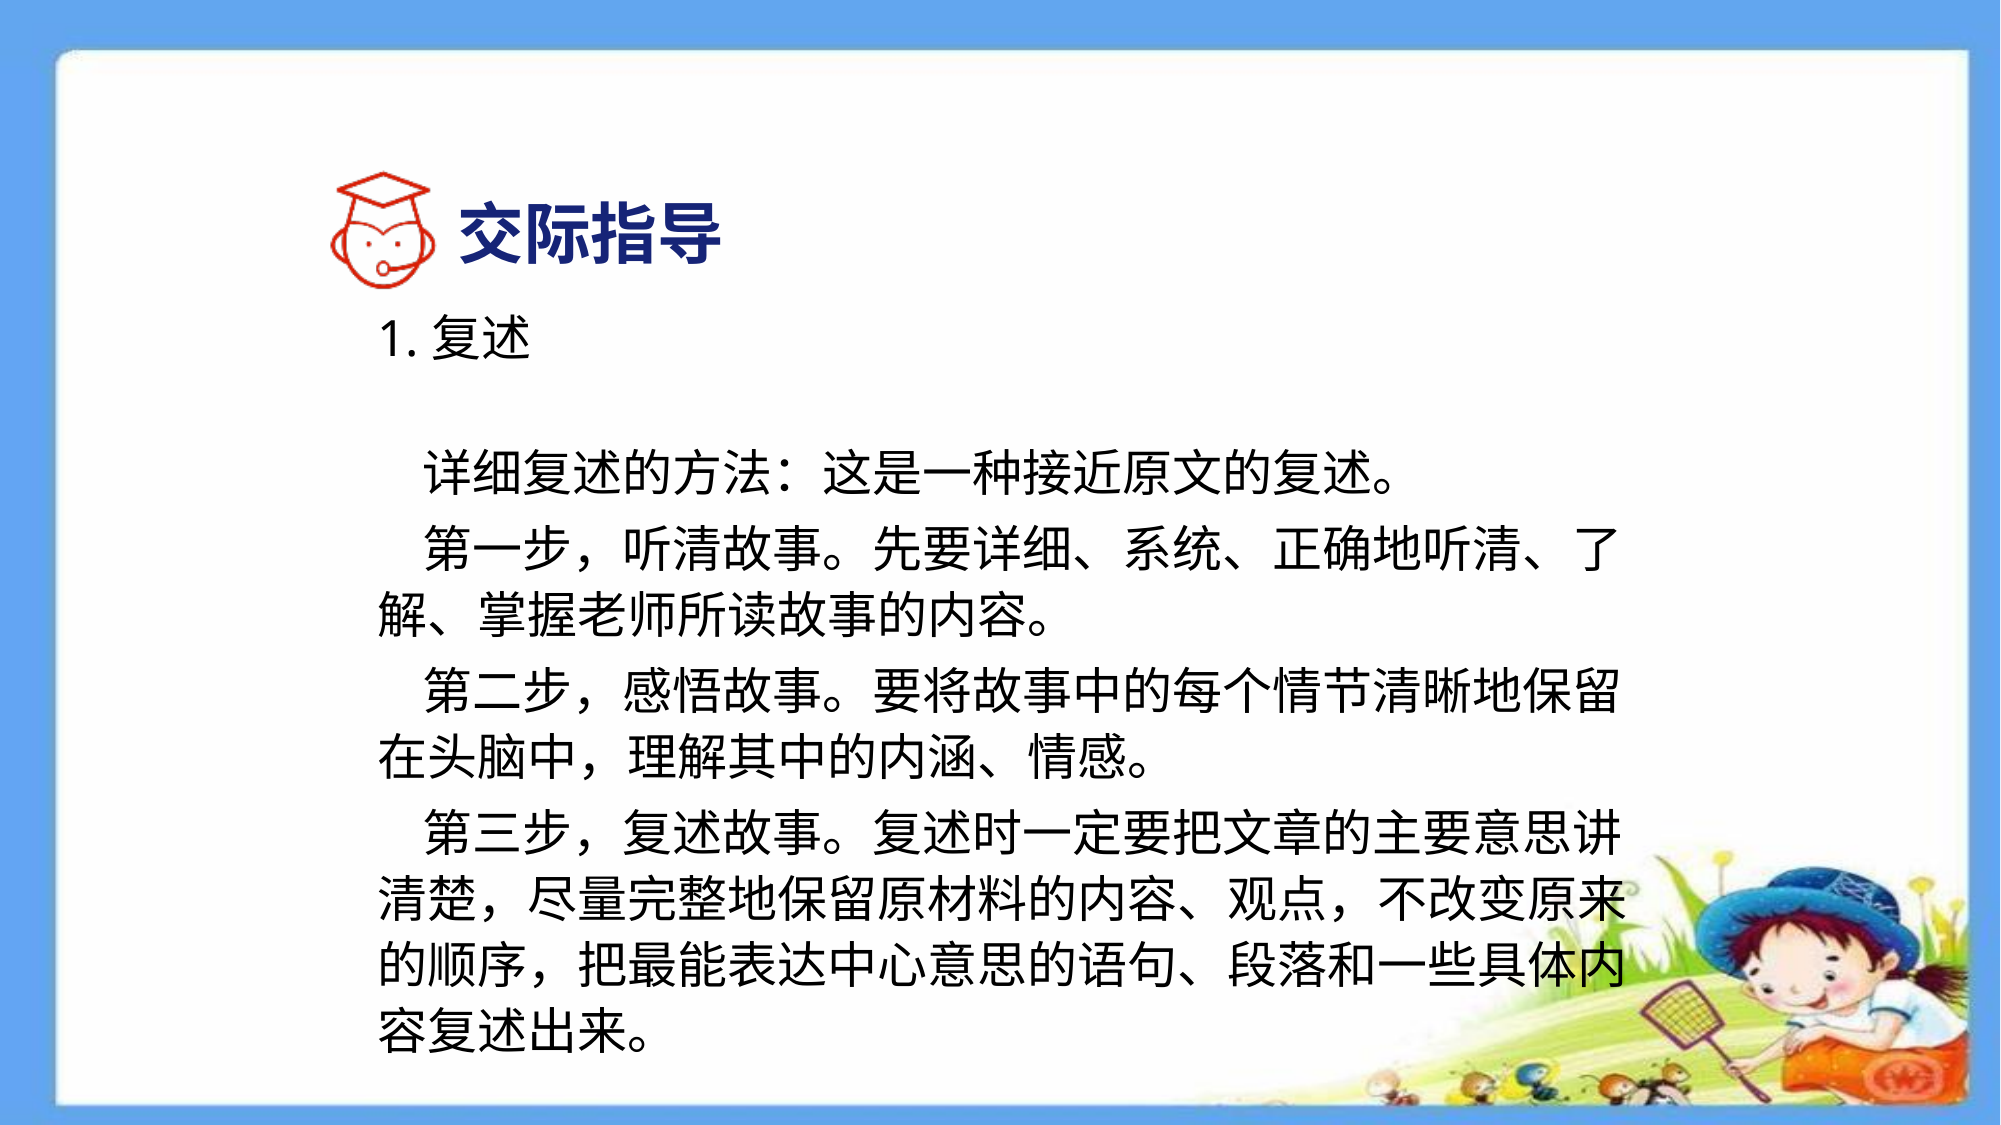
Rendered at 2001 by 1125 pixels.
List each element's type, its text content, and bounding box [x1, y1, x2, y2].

picture [0, 0, 2001, 1125]
list 1.复述 详细复述的方法：这是一种接近原文的复述。 第一步，听清故事。先要详细、系统、正确地听清、了解、掌握老师所读故事的内容。 第二步，感悟故事。要将故事中的每个情节清晰地保留在头脑中，理解其中的内涵、情感。 第三步，复述故事。复述时一定要把文章的主要意思讲清楚，尽量完整地保留原材料的内容、观点，不改变原来的顺序，把最能表达中心意思的语句、段落和一些具体内容复述出来。 [362, 298, 1647, 1075]
text_box 交际指导 [447, 184, 758, 279]
text_box [447, 176, 763, 285]
